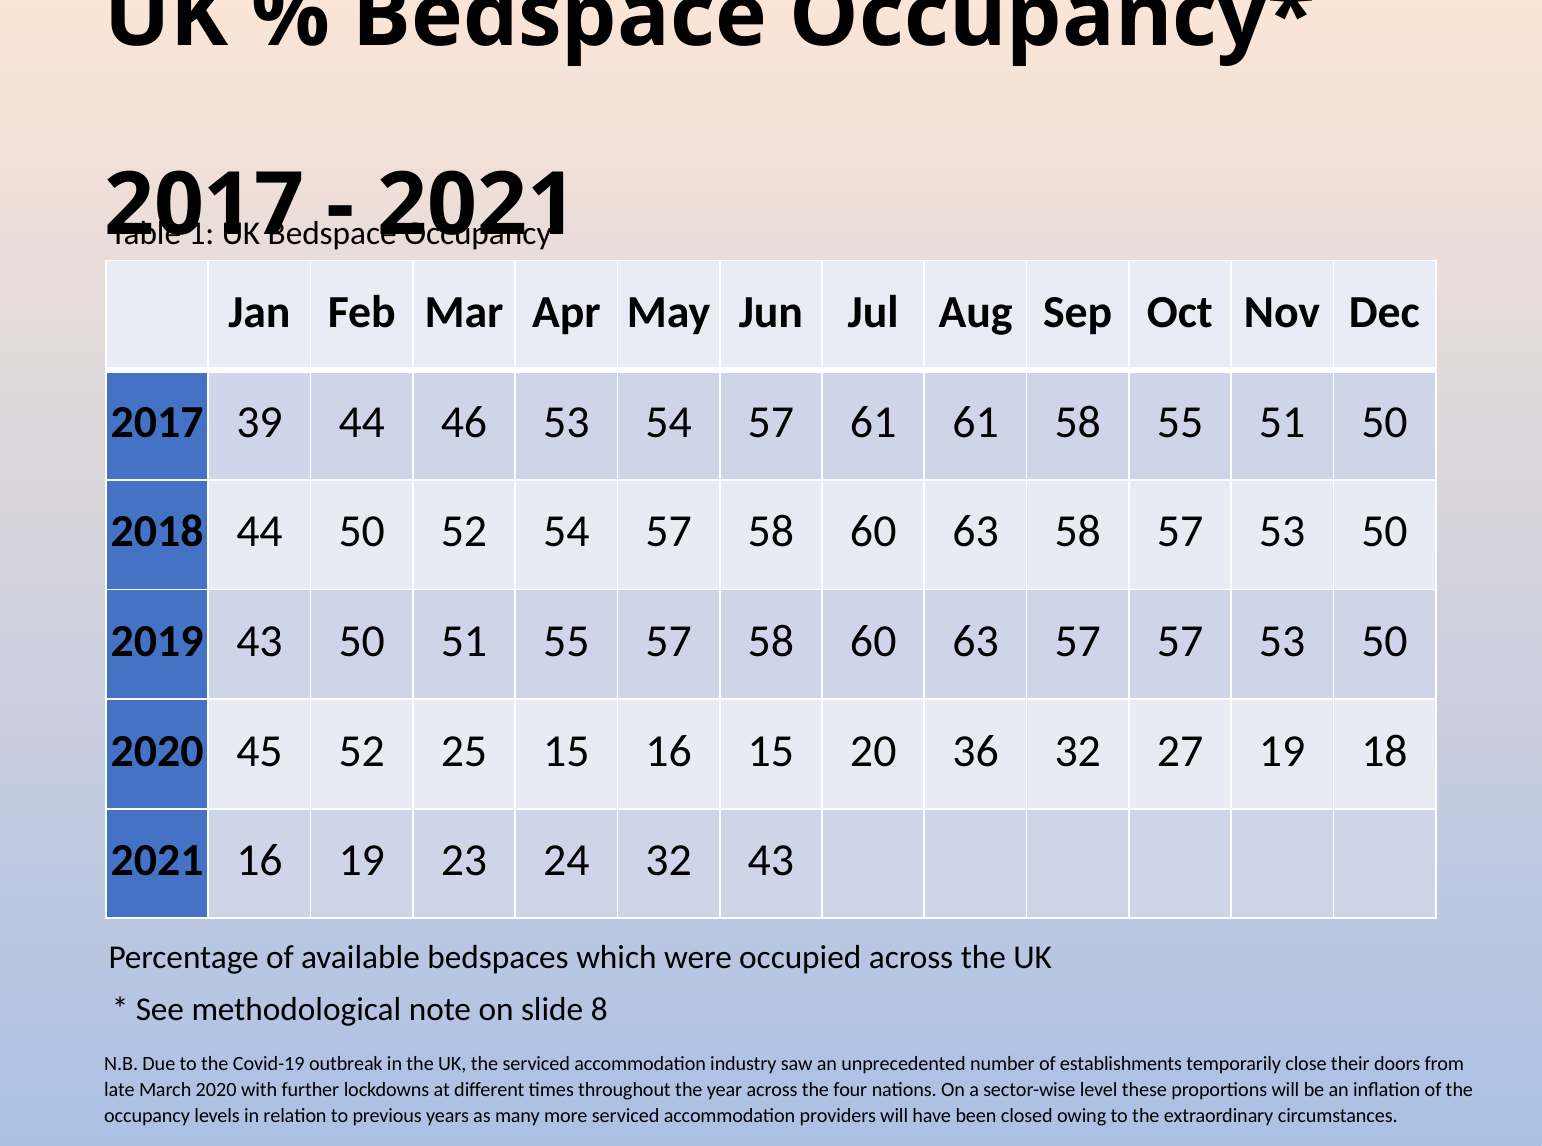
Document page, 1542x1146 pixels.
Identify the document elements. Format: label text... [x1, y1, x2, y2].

table_header Apr [516, 261, 617, 367]
table_header Nov [1232, 261, 1333, 367]
table_cell 58 [1027, 481, 1128, 589]
table_cell 16 [209, 810, 310, 917]
table_cell 2020 [107, 700, 207, 808]
table_cell 53 [1232, 481, 1333, 589]
table_header [107, 261, 207, 367]
table_cell 23 [414, 810, 514, 917]
table_cell 54 [618, 373, 719, 479]
table_cell 57 [618, 590, 719, 698]
table_cell 50 [1334, 590, 1435, 698]
table_cell 58 [721, 481, 821, 589]
table_cell 45 [209, 700, 310, 808]
table_cell 18 [1334, 700, 1435, 808]
table_header Aug [925, 261, 1026, 367]
table_header Jun [721, 261, 821, 367]
table_cell [823, 810, 923, 917]
table_cell 50 [1334, 373, 1435, 479]
table_cell 57 [618, 481, 719, 589]
table_cell 63 [925, 481, 1026, 589]
table_cell 57 [721, 373, 821, 479]
table_cell 58 [1027, 373, 1128, 479]
table_cell 24 [516, 810, 617, 917]
table_cell 60 [823, 590, 923, 698]
table_header Dec [1334, 261, 1435, 367]
table_cell 52 [311, 700, 412, 808]
table_cell 44 [311, 373, 412, 479]
table_header May [618, 261, 719, 367]
text_box N.B. Due to the Covid-19 outbreak in the UK, the serviced accommodation industry saw an unprecedented number of establishments temporarily close their doors from late March 2020 with further lockdowns at different times throughout the year across the four nations. On a sector-wise level these proportions will be an inflation of the occupancy levels in relation to previous years as many more serviced accommodation providers will have been closed owing to the extraordinary circumstances. [89, 1041, 1515, 1138]
table_cell 58 [721, 590, 821, 698]
table_cell 15 [516, 700, 617, 808]
table_cell 57 [1027, 590, 1128, 698]
table_cell 51 [414, 590, 514, 698]
table_cell 55 [1130, 373, 1230, 479]
table_cell 44 [209, 481, 310, 589]
table_cell 50 [1334, 481, 1435, 589]
table_cell 50 [311, 481, 412, 589]
table_cell 46 [414, 373, 514, 479]
table_cell 39 [209, 373, 310, 479]
table_cell 55 [516, 590, 617, 698]
table_cell 50 [311, 590, 412, 698]
table_cell 52 [414, 481, 514, 589]
text_box Table 1: UK Bedspace Occupancy [95, 203, 580, 259]
table_cell 53 [516, 373, 617, 479]
table_header Jan [209, 261, 310, 367]
table_cell 63 [925, 590, 1026, 698]
table_cell 36 [925, 700, 1026, 808]
table_cell 57 [1130, 481, 1230, 589]
table_cell [1232, 810, 1333, 917]
table_cell 2018 [107, 481, 207, 589]
table_cell 57 [1130, 590, 1230, 698]
table_cell [925, 810, 1026, 917]
table_cell 2017 [107, 373, 207, 479]
table_cell 20 [823, 700, 923, 808]
text_box * See methodological note on slide 8 [97, 980, 700, 1035]
table_cell 43 [721, 810, 821, 917]
table_header Feb [311, 261, 412, 367]
table_cell [1027, 810, 1128, 917]
table_cell 61 [925, 373, 1026, 479]
table_header Mar [414, 261, 514, 367]
table_cell 2021 [107, 810, 207, 917]
table_cell 15 [721, 700, 821, 808]
table_cell 32 [618, 810, 719, 917]
table_cell 51 [1232, 373, 1333, 479]
table_cell 19 [1232, 700, 1333, 808]
table_header Jul [823, 261, 923, 367]
table_cell [1334, 810, 1435, 917]
table_cell 60 [823, 481, 923, 589]
table_header Oct [1130, 261, 1230, 367]
table_cell 32 [1027, 700, 1128, 808]
table_cell 54 [516, 481, 617, 589]
table_header Sep [1027, 261, 1128, 367]
title UK % Bedspace Occupancy* 2017 - 2021 [89, 37, 1349, 187]
table_cell 19 [311, 810, 412, 917]
table_cell 43 [209, 590, 310, 698]
text_box Percentage of available bedspaces which were occupied across the UK [93, 927, 1119, 983]
table_cell 53 [1232, 590, 1333, 698]
table_cell 61 [823, 373, 923, 479]
table_cell 27 [1130, 700, 1230, 808]
table_cell 25 [414, 700, 514, 808]
table_cell 2019 [107, 590, 207, 698]
table_cell 16 [618, 700, 719, 808]
table_cell [1130, 810, 1230, 917]
